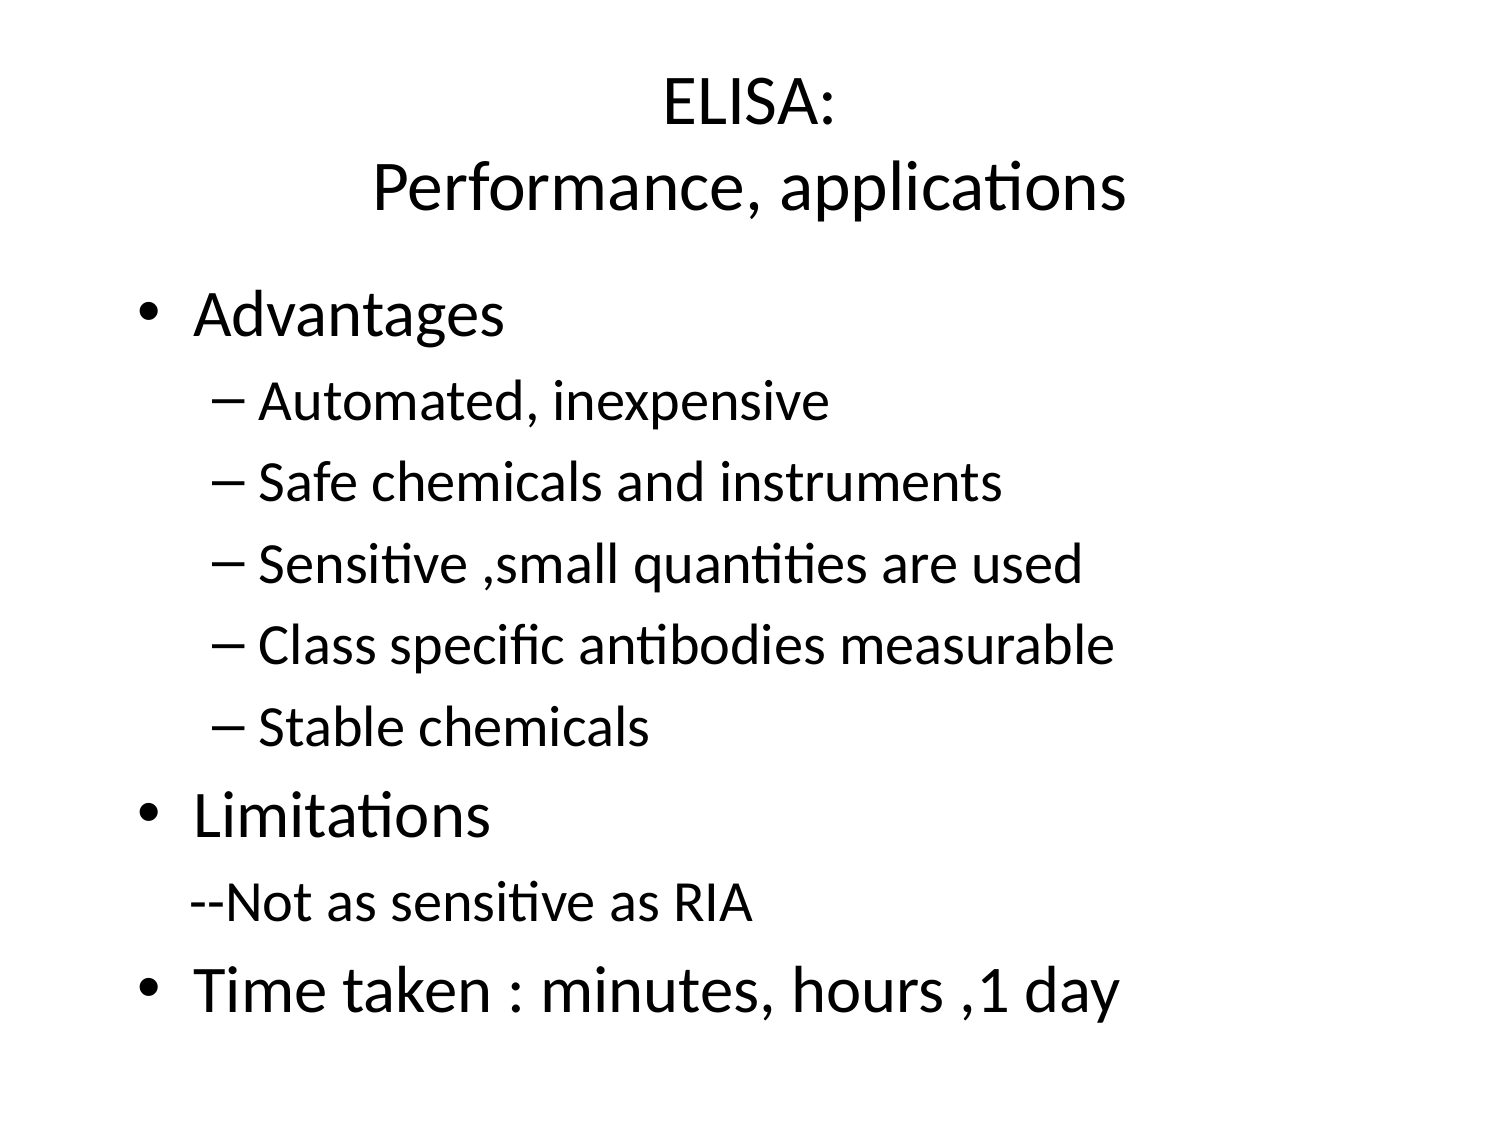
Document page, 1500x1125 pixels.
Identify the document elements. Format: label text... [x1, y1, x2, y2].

list Advantages Automated, inexpensive Safe chemicals and instruments Sensitive ,small quantities are used Class specific antibodies measurable Stable chemicals Limitations --Not as sensitive as RIA Time taken : minutes, hours ,1 day [122, 262, 1430, 1079]
title ELISA: Performance, applications [75, 45, 1425, 233]
